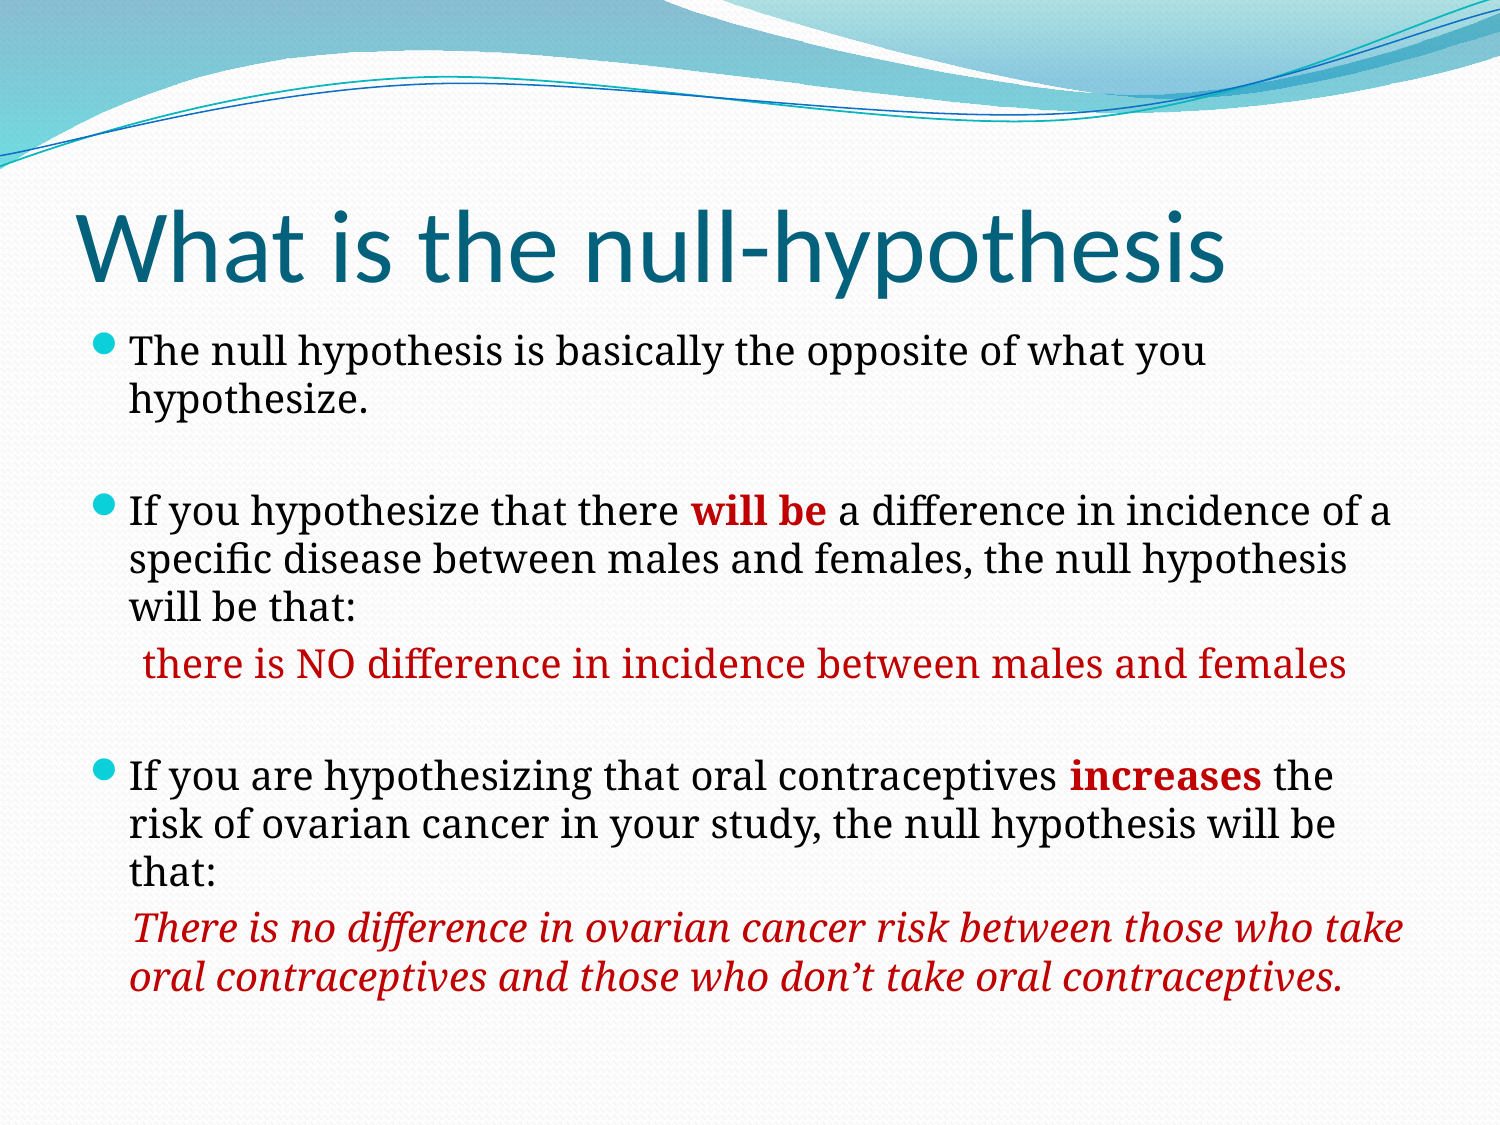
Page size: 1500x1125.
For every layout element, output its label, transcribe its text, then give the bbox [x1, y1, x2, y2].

title What is the null-hypothesis [75, 115, 1425, 303]
list The null hypothesis is basically the opposite of what you hypothesize. If you hypothesize that there will be a difference in incidence of a specific disease between males and females, the null hypothesis will be that: there is NO difference in incidence between males and females If you are hypothesizing that oral contraceptives increases the risk of ovarian cancer in your study, the null hypothesis will be that: There is no difference in ovarian cancer risk between those who take oral contraceptives and those who don’t take oral contraceptives. [75, 317, 1425, 1038]
